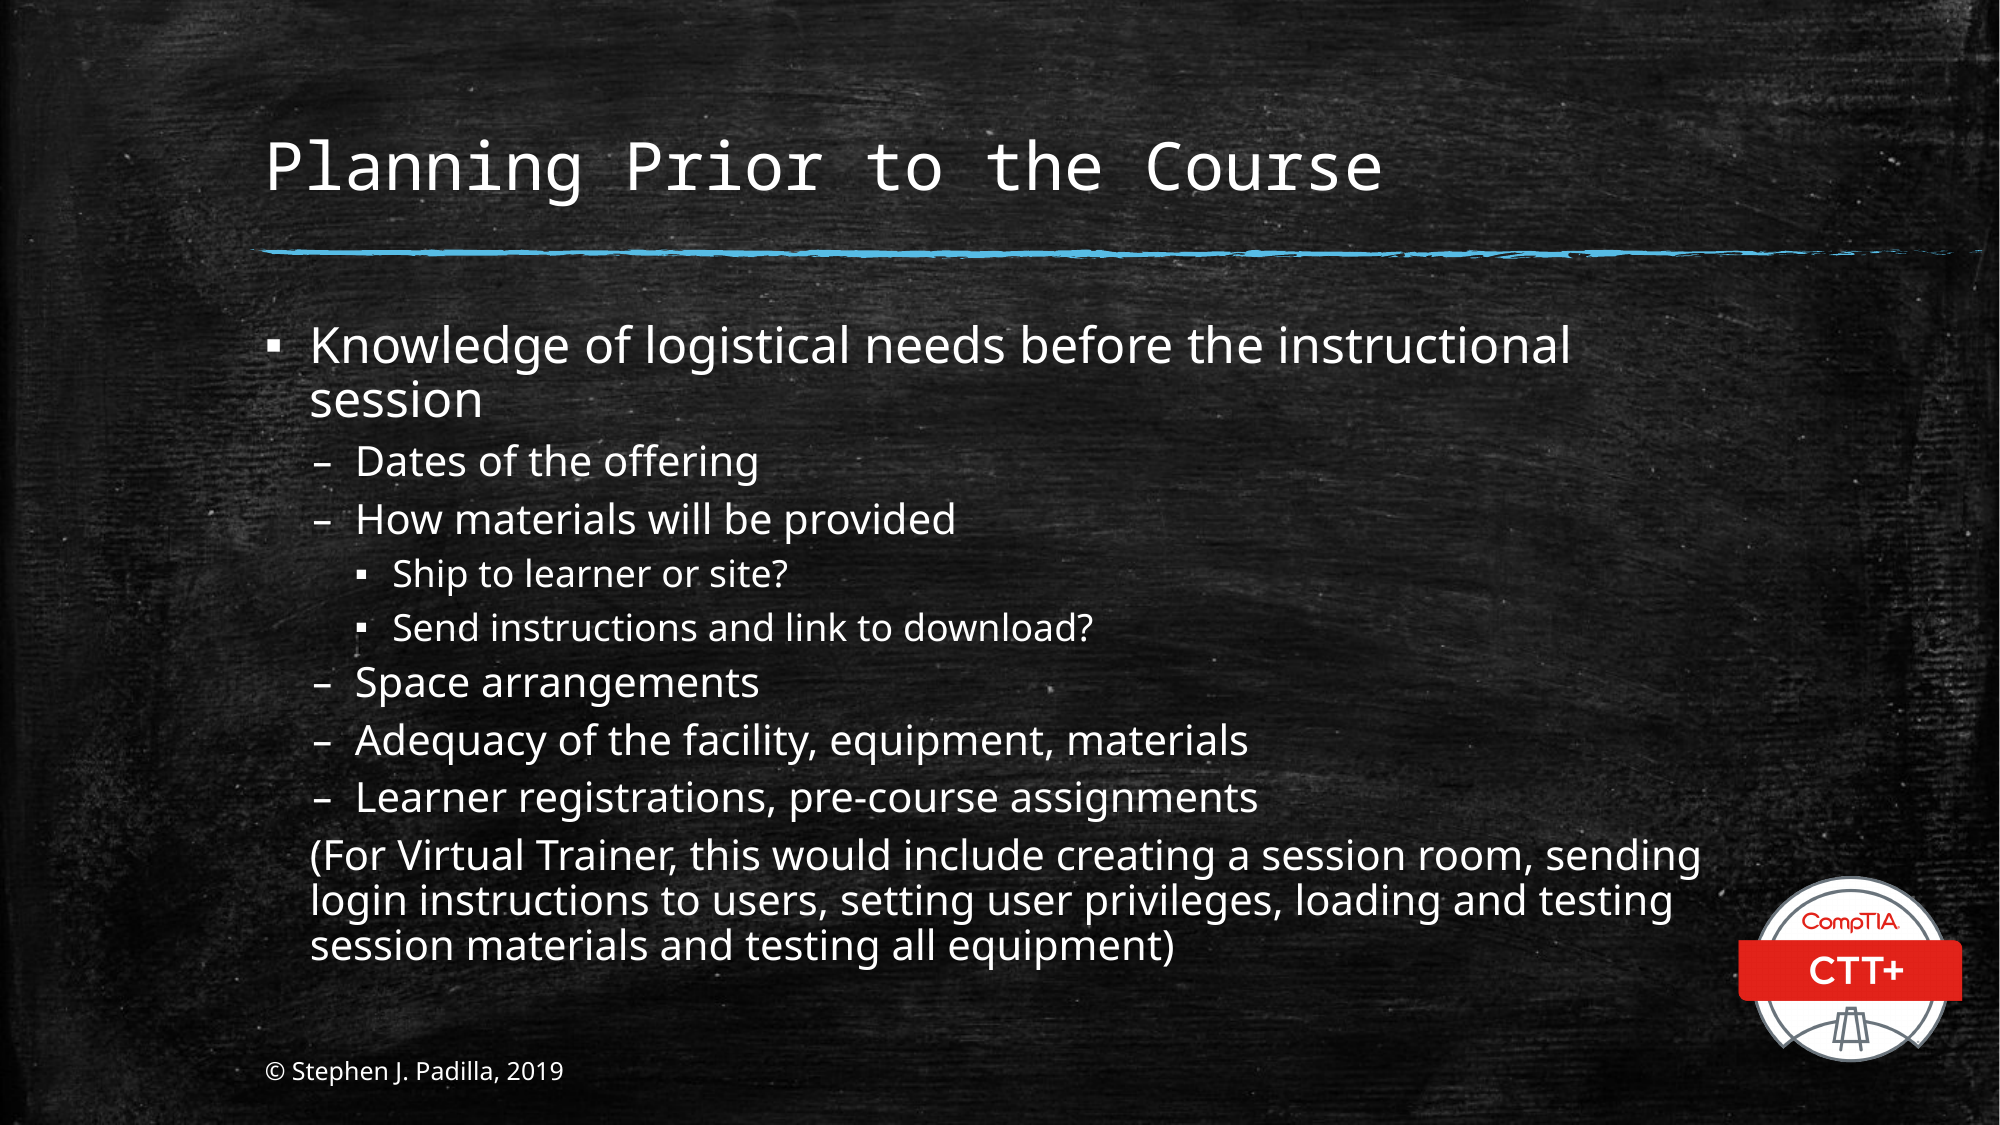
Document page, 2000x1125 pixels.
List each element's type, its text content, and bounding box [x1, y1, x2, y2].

picture [1699, 824, 2000, 1125]
title Planning Prior to the Course [249, 45, 1750, 213]
footer © Stephen J. Padilla, 2019 [249, 1050, 1288, 1096]
list Knowledge of logistical needs before the instructional session Dates of the offering How materials will be provided Ship to learner or site? Send instructions and link to download? Space arrangements Adequacy of the facility, equipment, materials Learner registrations, pre-course assignments (For Virtual Trainer, this would include creating a session room, sending login instructions to users, setting user privileges, loading and testing session materials and testing all equipment) [249, 312, 1750, 1013]
